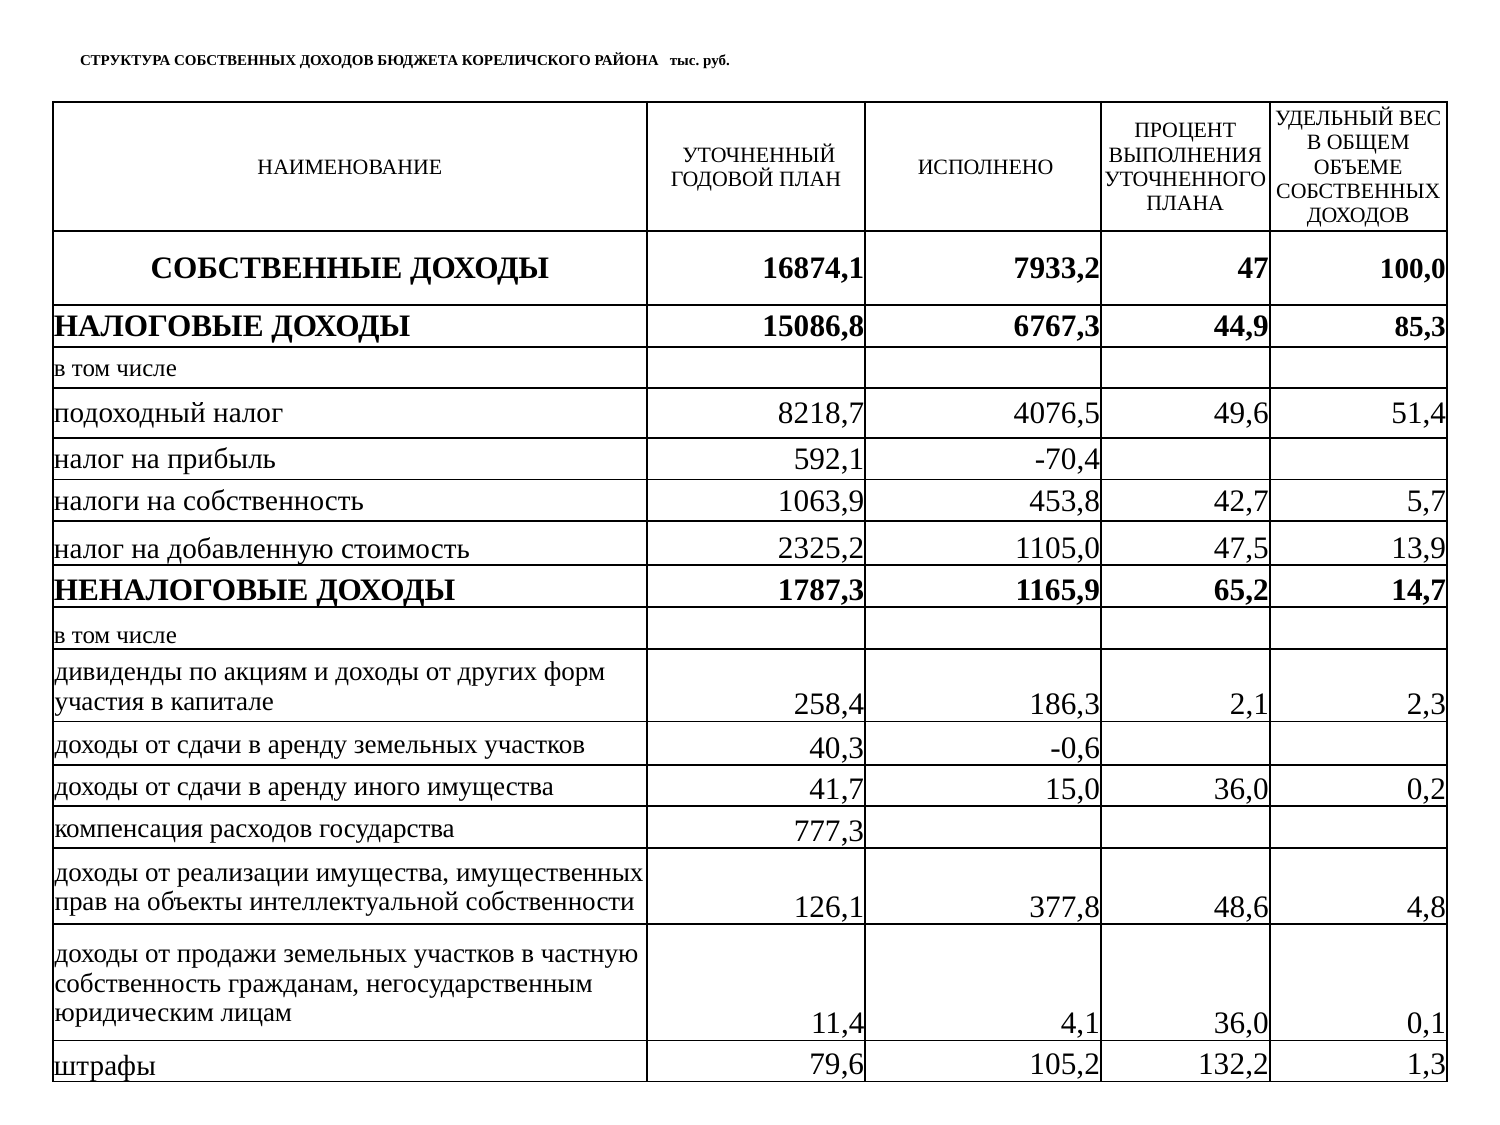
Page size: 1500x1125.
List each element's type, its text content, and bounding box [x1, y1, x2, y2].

table_cell [1271, 807, 1446, 847]
table_cell 777,3 [648, 807, 864, 847]
table_cell [1271, 722, 1446, 764]
table_cell 6767,3 [866, 306, 1100, 346]
table_cell 36,0 [1102, 766, 1269, 805]
title СТРУКТУРА СОБСТВЕННЫХ ДОХОДОВ БЮДЖЕТА КОРЕЛИЧСКОГО РАЙОНА тыс. руб. [64, 42, 1483, 77]
table_cell дивиденды по акциям и доходы от других форм участия в капитале [54, 650, 646, 721]
table_cell 4076,5 [866, 389, 1100, 437]
table_cell налог на добавленную стоимость [54, 522, 646, 564]
table_cell [1271, 608, 1446, 648]
table_cell доходы от продажи земельных участков в частную собственность гражданам, негосударственным юридическим лицам [54, 925, 646, 1040]
table_cell 13,9 [1271, 522, 1446, 564]
table_cell 1165,9 [866, 566, 1100, 606]
table_cell 48,6 [1102, 849, 1269, 923]
table_cell 453,8 [866, 480, 1100, 520]
table_cell штрафы [54, 1041, 646, 1081]
table_cell 47,5 [1102, 522, 1269, 564]
table_cell 11,4 [648, 925, 864, 1040]
table_cell в том числе [54, 348, 646, 387]
table_header ПРОЦЕНТ ВЫПОЛНЕНИЯ УТОЧНЕННОГО ПЛАНА [1102, 103, 1269, 230]
table_cell компенсация расходов государства [54, 807, 646, 847]
table_cell налоги на собственность [54, 480, 646, 520]
table_cell подоходный налог [54, 389, 646, 437]
table_cell 44,9 [1102, 306, 1269, 346]
table_header УДЕЛЬНЫЙ ВЕС В ОБЩЕМ ОБЪЕМЕ СОБСТВЕННЫХ ДОХОДОВ [1271, 103, 1446, 230]
table_cell НЕНАЛОГОВЫЕ ДОХОДЫ [54, 566, 646, 606]
table_cell 42,7 [1102, 480, 1269, 520]
table_cell [1102, 439, 1269, 479]
table_cell 126,1 [648, 849, 864, 923]
table_cell 100,0 [1271, 232, 1446, 304]
table_cell 1,3 [1271, 1041, 1446, 1081]
table_cell 186,3 [866, 650, 1100, 721]
table_cell 47 [1102, 232, 1269, 304]
table_cell 85,3 [1271, 306, 1446, 346]
table_cell 14,7 [1271, 566, 1446, 606]
table_cell [1271, 439, 1446, 479]
table_cell 40,3 [648, 722, 864, 764]
table_cell 2,1 [1102, 650, 1269, 721]
table_cell [866, 608, 1100, 648]
table_cell -70,4 [866, 439, 1100, 479]
table_cell 1063,9 [648, 480, 864, 520]
table_cell 592,1 [648, 439, 864, 479]
table_cell 5,7 [1271, 480, 1446, 520]
table_cell [648, 608, 864, 648]
table_cell 0,1 [1271, 925, 1446, 1040]
table_header НАИМЕНОВАНИЕ [54, 103, 646, 230]
table_cell 36,0 [1102, 925, 1269, 1040]
table_cell 2,3 [1271, 650, 1446, 721]
table_cell [1102, 807, 1269, 847]
table_cell 4,8 [1271, 849, 1446, 923]
table_cell СОБСТВЕННЫЕ ДОХОДЫ [54, 232, 646, 304]
table_cell -0,6 [866, 722, 1100, 764]
table_cell 41,7 [648, 766, 864, 805]
table_cell 1787,3 [648, 566, 864, 606]
table_cell доходы от реализации имущества, имущественных прав на объекты интеллектуальной собственности [54, 849, 646, 923]
table_cell [866, 807, 1100, 847]
table_cell 7933,2 [866, 232, 1100, 304]
table_cell 16874,1 [648, 232, 864, 304]
table_cell 1105,0 [866, 522, 1100, 564]
table_cell 2325,2 [648, 522, 864, 564]
table_cell 15086,8 [648, 306, 864, 346]
table_cell доходы от сдачи в аренду земельных участков [54, 722, 646, 764]
table_cell [1102, 722, 1269, 764]
table_cell [1102, 608, 1269, 648]
table_cell налог на прибыль [54, 439, 646, 479]
table_cell [1271, 348, 1446, 387]
table_cell 15,0 [866, 766, 1100, 805]
table_cell 49,6 [1102, 389, 1269, 437]
table_cell 132,2 [1102, 1041, 1269, 1081]
table_cell [866, 348, 1100, 387]
table_cell [1102, 348, 1269, 387]
table_cell доходы от сдачи в аренду иного имущества [54, 766, 646, 805]
table_header УТОЧНЕННЫЙ ГОДОВОЙ ПЛАН [648, 103, 864, 230]
table_cell [648, 348, 864, 387]
table_cell 377,8 [866, 849, 1100, 923]
table_cell 65,2 [1102, 566, 1269, 606]
table_cell 8218,7 [648, 389, 864, 437]
table_cell 0,2 [1271, 766, 1446, 805]
table_cell 258,4 [648, 650, 864, 721]
table_cell 51,4 [1271, 389, 1446, 437]
table_cell в том числе [54, 608, 646, 648]
table_cell 105,2 [866, 1041, 1100, 1081]
table_cell НАЛОГОВЫЕ ДОХОДЫ [54, 306, 646, 346]
table_cell 4,1 [866, 925, 1100, 1040]
table_header ИСПОЛНЕНО [866, 103, 1100, 230]
table_cell 79,6 [648, 1041, 864, 1081]
